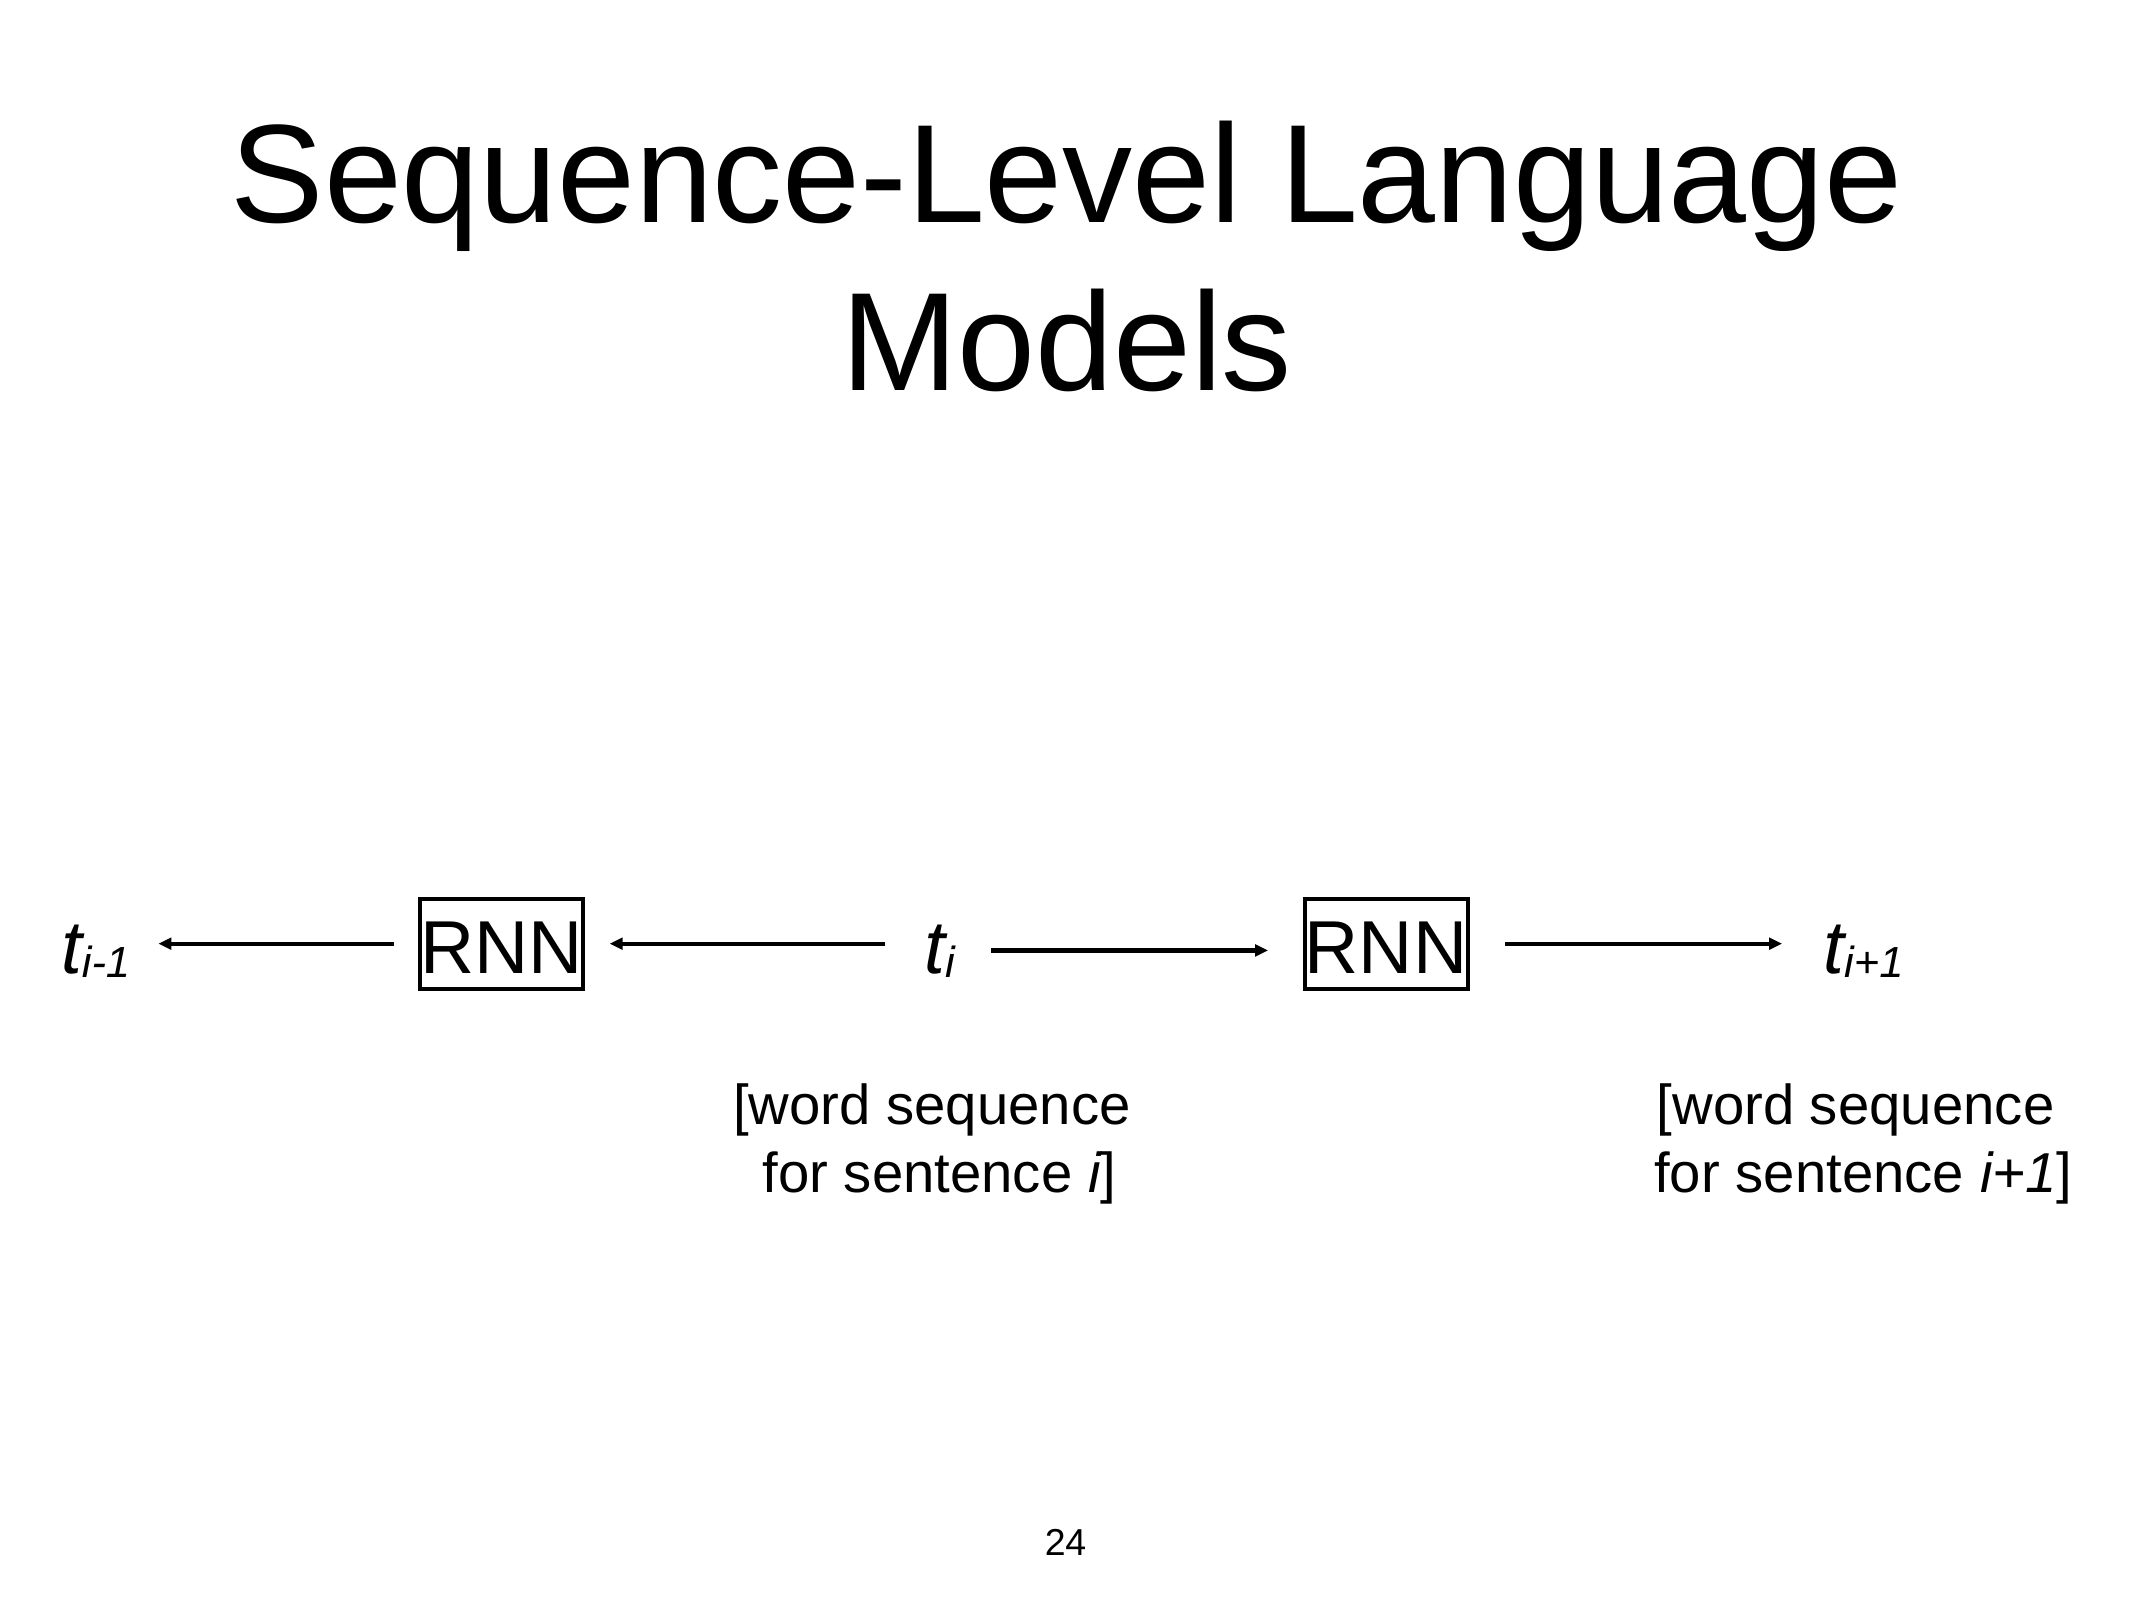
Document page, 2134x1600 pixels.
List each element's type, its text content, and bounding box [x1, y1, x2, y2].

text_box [730, 889, 1149, 1213]
slide_number 24 [1041, 1517, 1090, 1564]
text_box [1504, 889, 2089, 1213]
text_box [1157, 898, 1469, 990]
title Sequence-Level Language Models [155, 72, 1978, 428]
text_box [43, 889, 886, 998]
